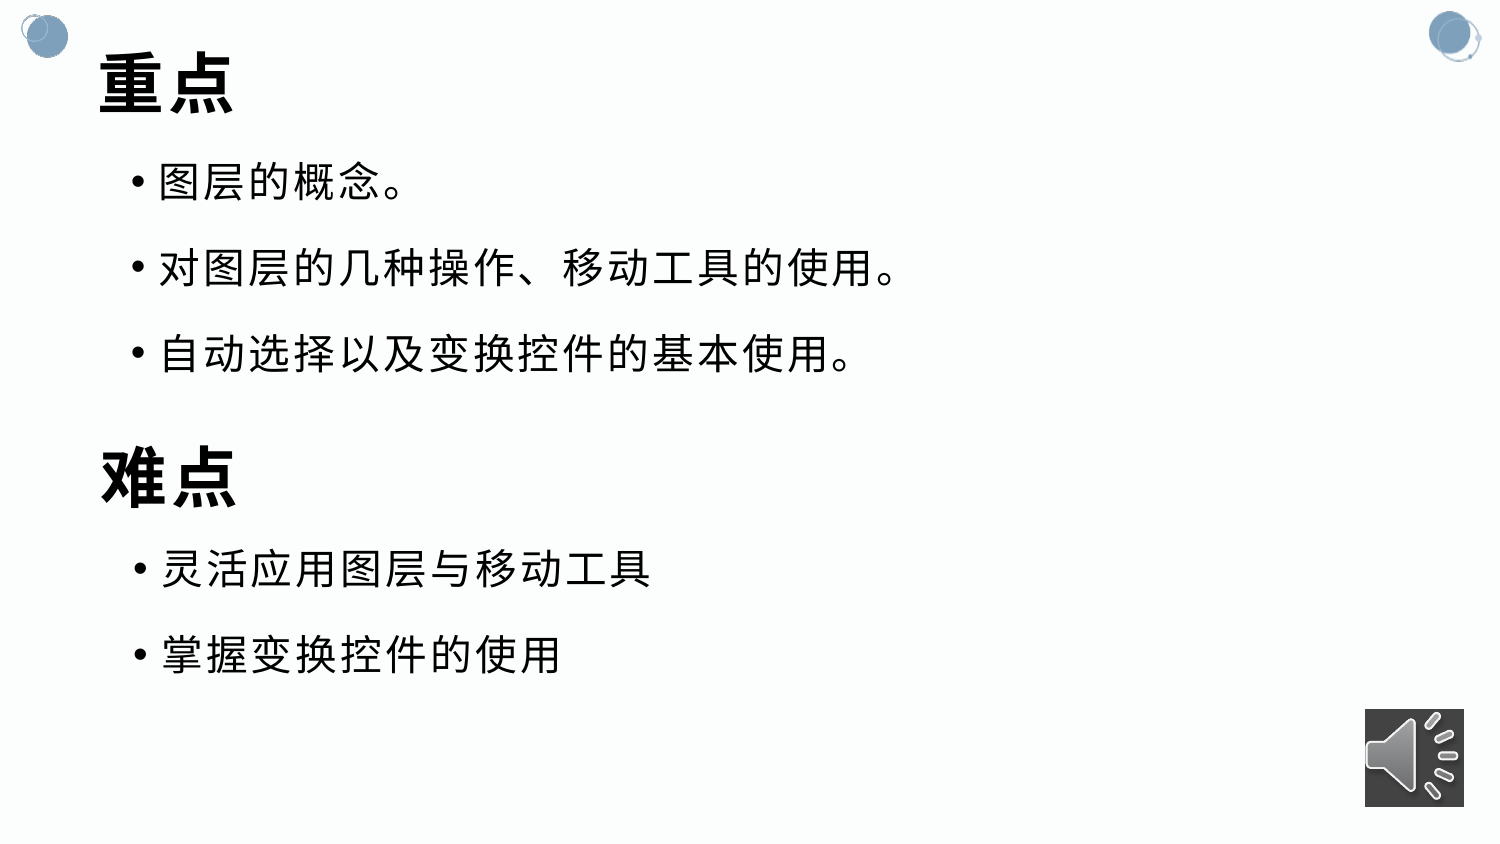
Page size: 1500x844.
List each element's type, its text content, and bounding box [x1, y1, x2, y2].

picture [0, 0, 89, 73]
text_box 难点 [85, 449, 435, 504]
text_box 灵活应用图层与移动工具 掌握变换控件的使用 [118, 520, 869, 687]
picture [1364, 708, 1465, 809]
list 图层的概念。 对图层的几种操作、移动工具的使用。 自动选择以及变换控件的基本使用。 [115, 132, 1452, 342]
picture [1411, 0, 1500, 73]
title 重点 [82, 54, 308, 109]
